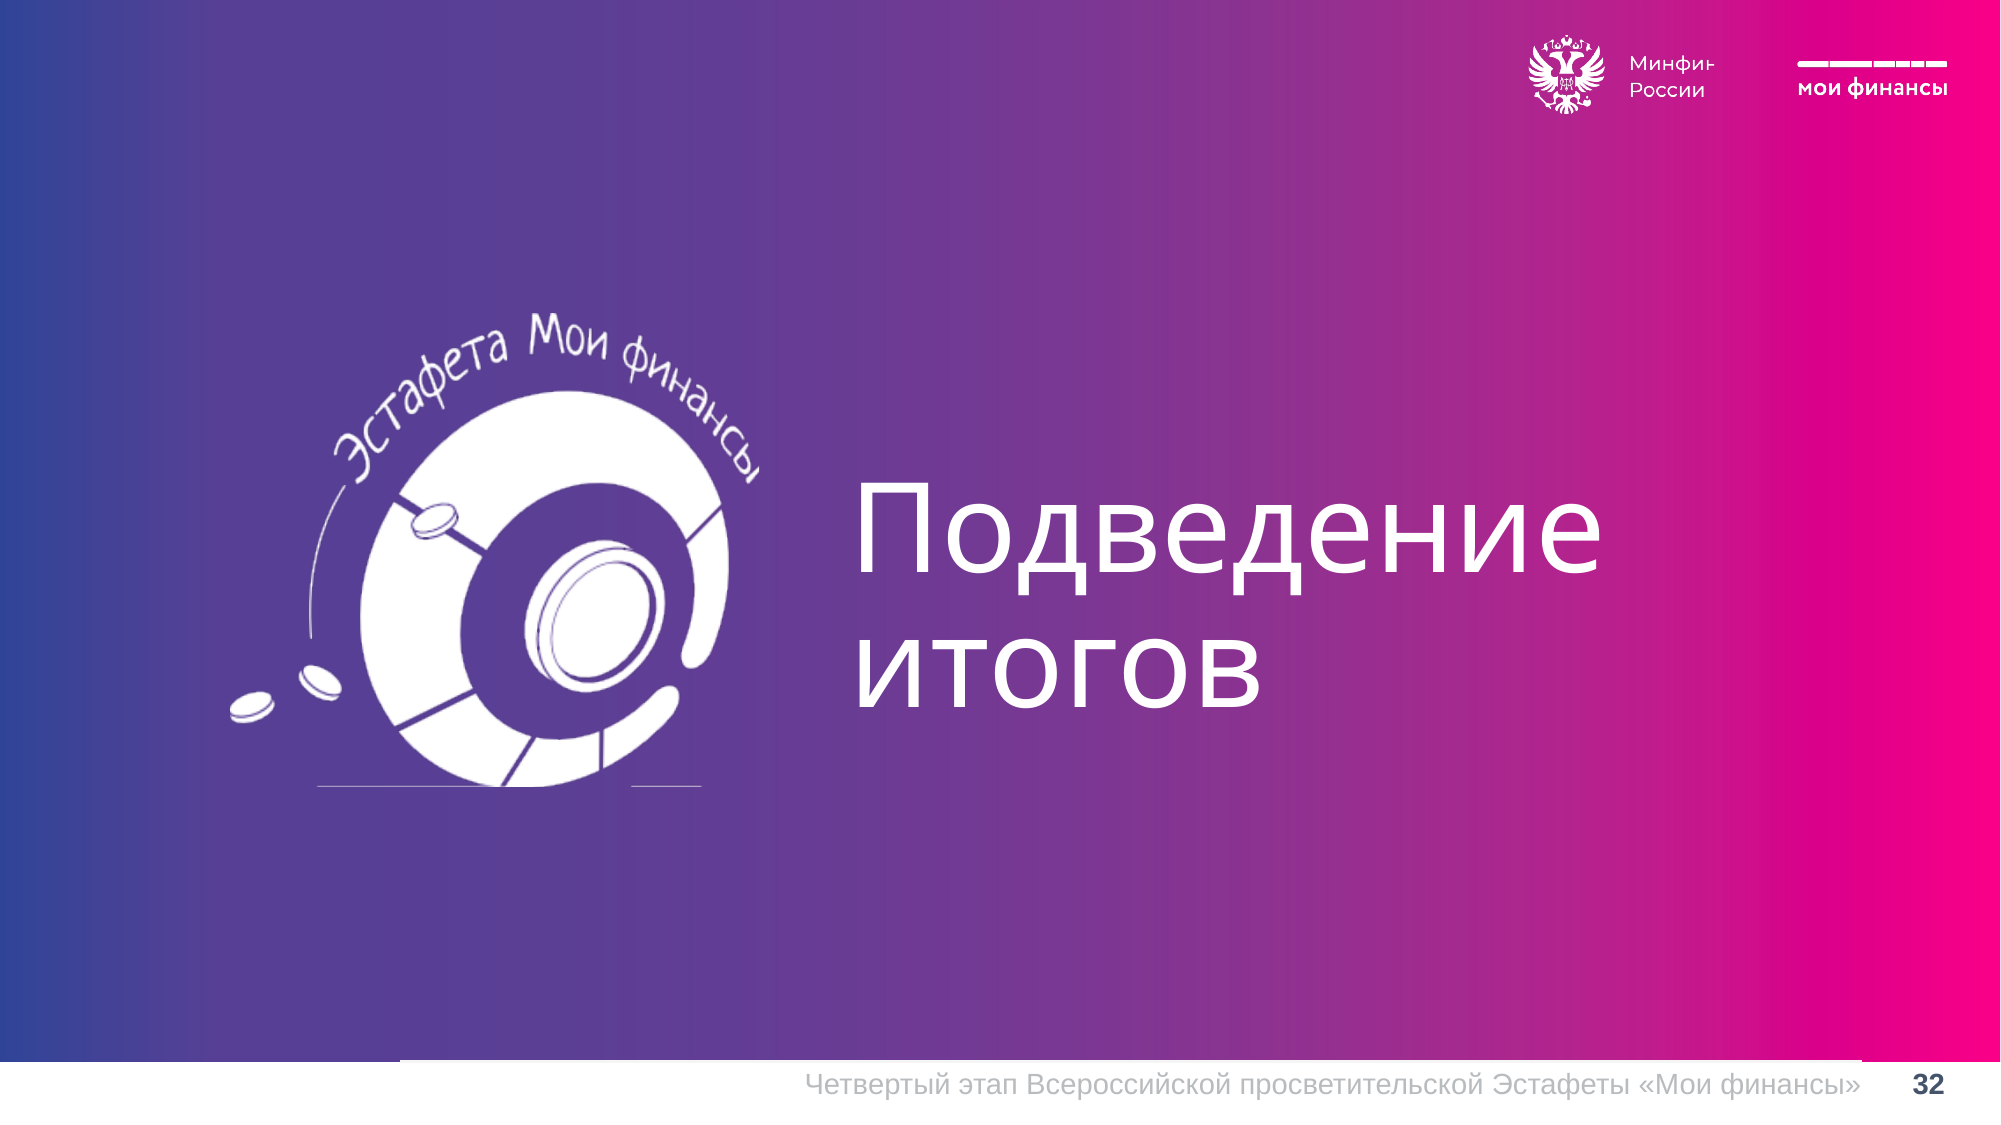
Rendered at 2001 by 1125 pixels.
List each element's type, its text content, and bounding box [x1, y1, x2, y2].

picture [229, 313, 760, 787]
text_box 32 [1862, 1064, 1945, 1125]
title Подведение итогов [834, 456, 1798, 815]
